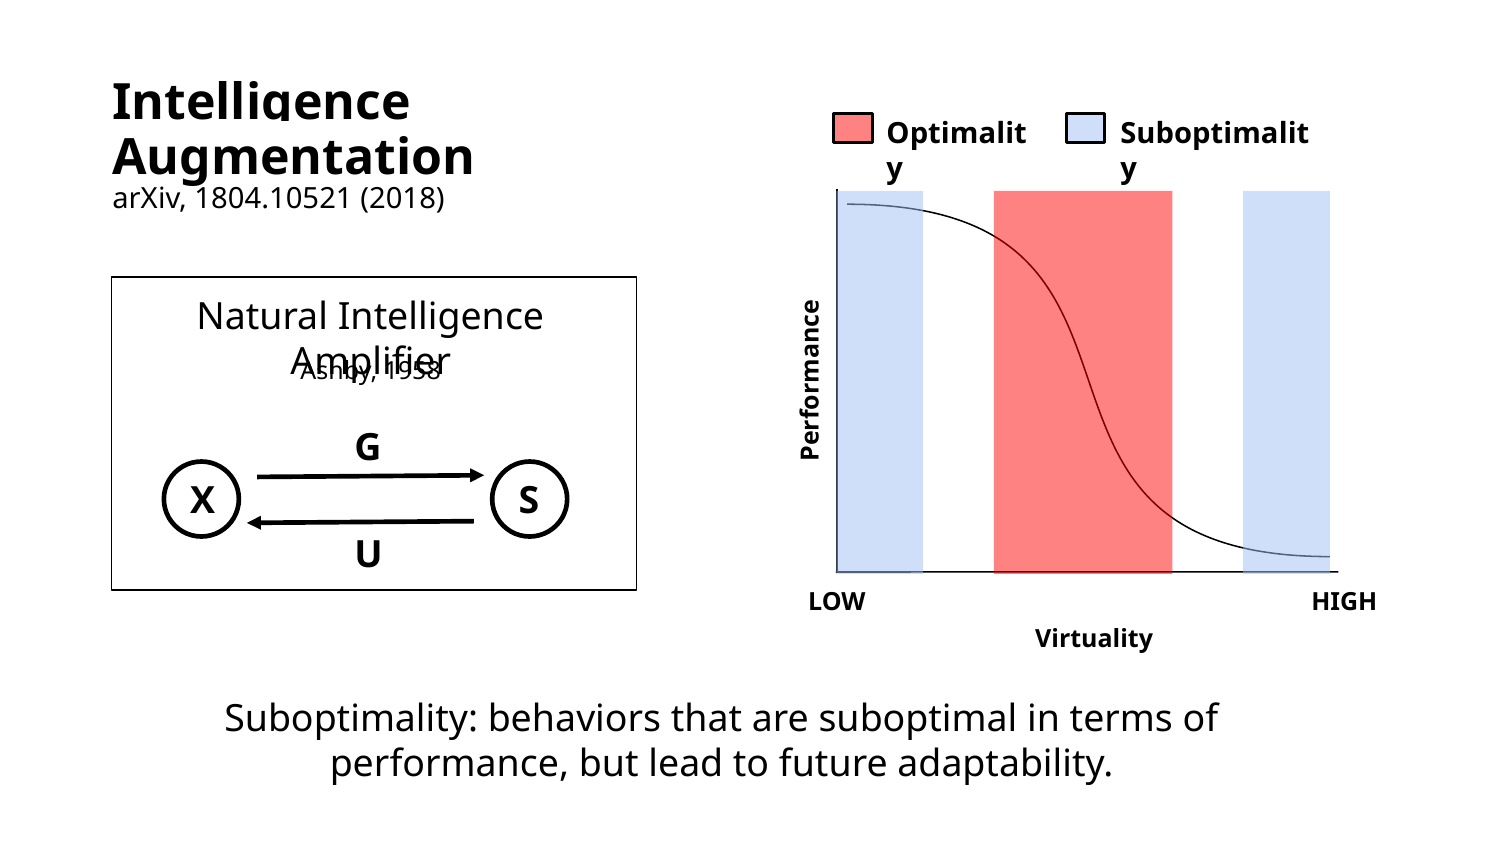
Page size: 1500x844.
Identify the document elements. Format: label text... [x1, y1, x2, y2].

text_box Optimality [871, 99, 1051, 157]
text_box [838, 190, 924, 204]
text_box Natural Intelligence Amplifier [119, 277, 623, 339]
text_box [846, 203, 1331, 557]
text_box [163, 472, 175, 526]
text_box [1066, 113, 1105, 143]
text_box [556, 472, 568, 526]
text_box [228, 472, 239, 526]
text_box Performance [779, 189, 836, 572]
text_box [111, 277, 637, 590]
text_box [492, 472, 503, 526]
text_box [1243, 564, 1330, 571]
text_box [1243, 190, 1330, 203]
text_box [246, 520, 475, 524]
text_box U [339, 531, 392, 590]
text_box Virtuality [891, 608, 1297, 666]
text_box LOW [781, 571, 892, 629]
text_box [842, 563, 924, 571]
text_box Suboptimality [1105, 99, 1333, 157]
text_box X [175, 461, 228, 537]
text_box [993, 190, 1173, 202]
text_box [993, 565, 1173, 571]
text_box arXiv, 1804.10521 (2018) [97, 164, 724, 222]
text_box [833, 113, 871, 143]
text_box S [503, 461, 556, 537]
text_box Ashby, 1958 [119, 339, 623, 397]
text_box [256, 474, 485, 478]
text_box HIGH [1289, 571, 1400, 629]
text_box G [339, 408, 392, 473]
text_box U [339, 514, 392, 519]
text_box Suboptimality: behaviors that are suboptimal in terms of performance, but lead to future adaptability. [111, 679, 1333, 796]
text_box Intelligence Augmentation [97, 61, 724, 164]
